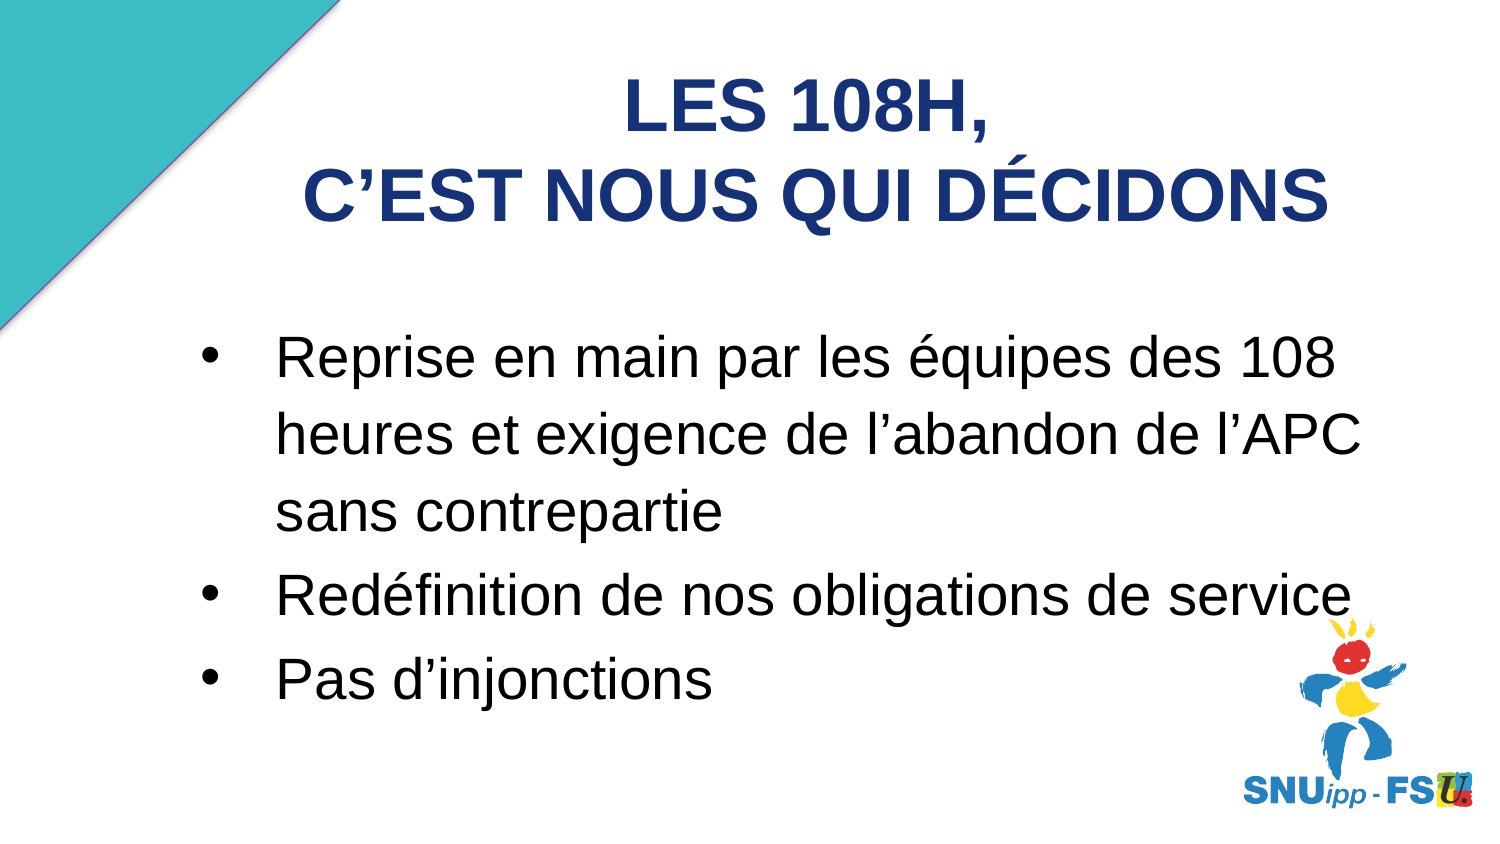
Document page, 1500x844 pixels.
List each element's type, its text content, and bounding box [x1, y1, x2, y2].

title LES 108H, C’EST NOUS QUI DÉCIDONS [186, 87, 1448, 207]
picture [1237, 616, 1480, 811]
text_box [0, 0, 341, 331]
text_box Reprise en main par les équipes des 108 heures et exigence de l’abandon de l’APC sans contrepartie Redéfinition de nos obligations de service Pas d’injonctions [186, 304, 1479, 719]
